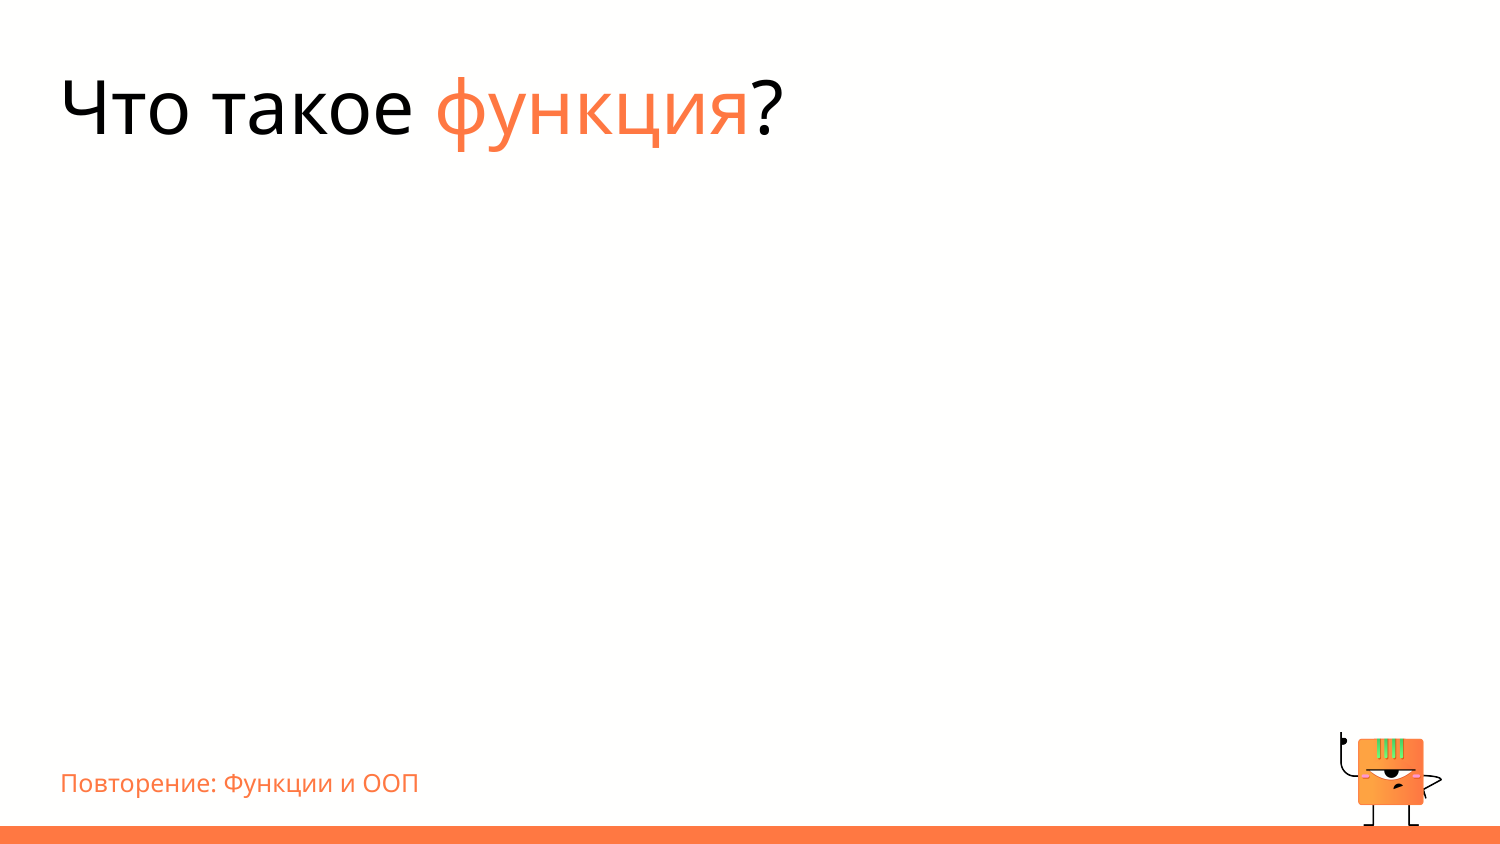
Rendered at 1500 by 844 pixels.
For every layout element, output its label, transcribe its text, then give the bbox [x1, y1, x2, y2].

picture [1339, 732, 1442, 826]
subtitle Повторение: Функции и ООП [60, 767, 1233, 813]
title Что такое функция? [59, 59, 1441, 150]
